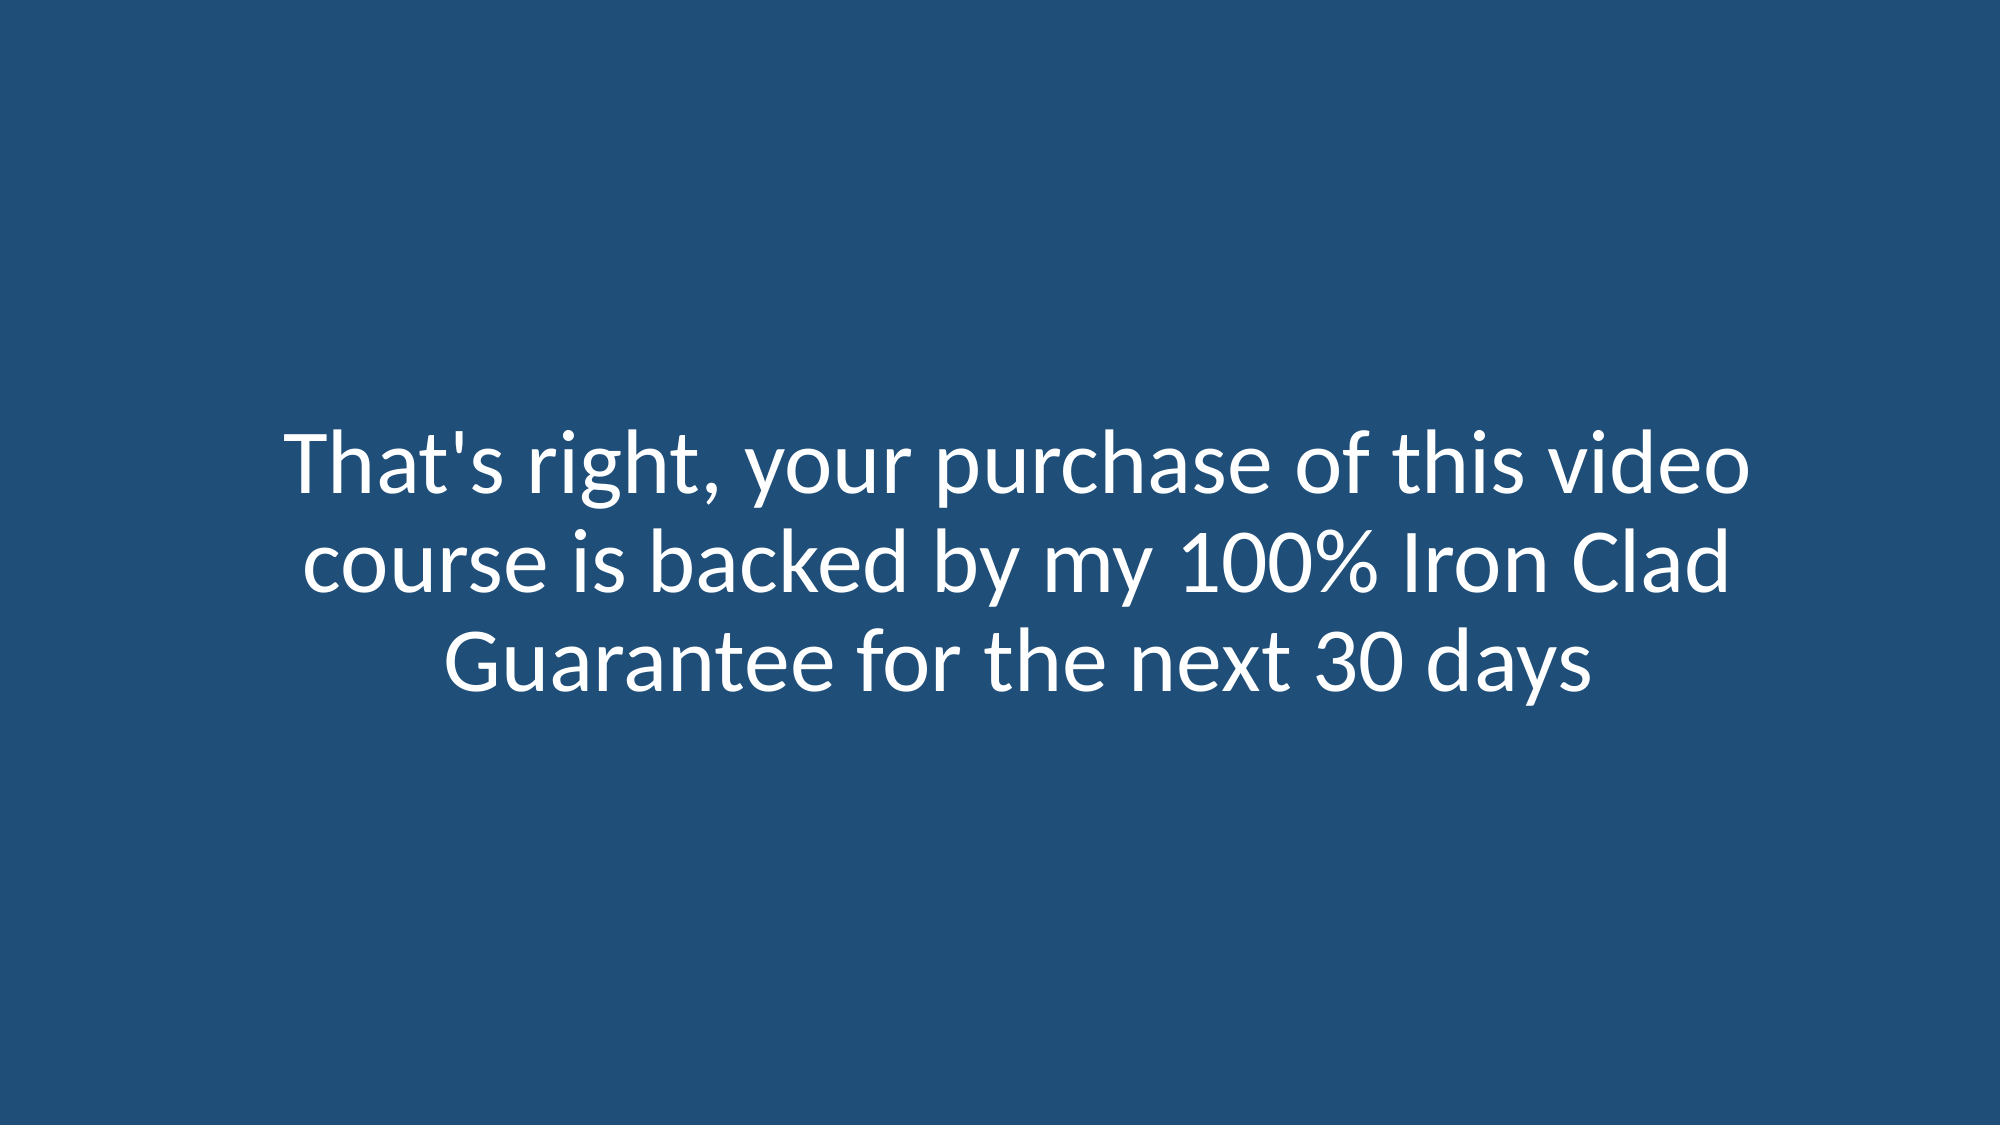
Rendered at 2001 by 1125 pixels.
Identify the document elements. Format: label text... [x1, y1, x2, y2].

list That's right, your purchase of this video course is backed by my 100% Iron Clad Guarantee for the next 30 days [156, 406, 1882, 920]
